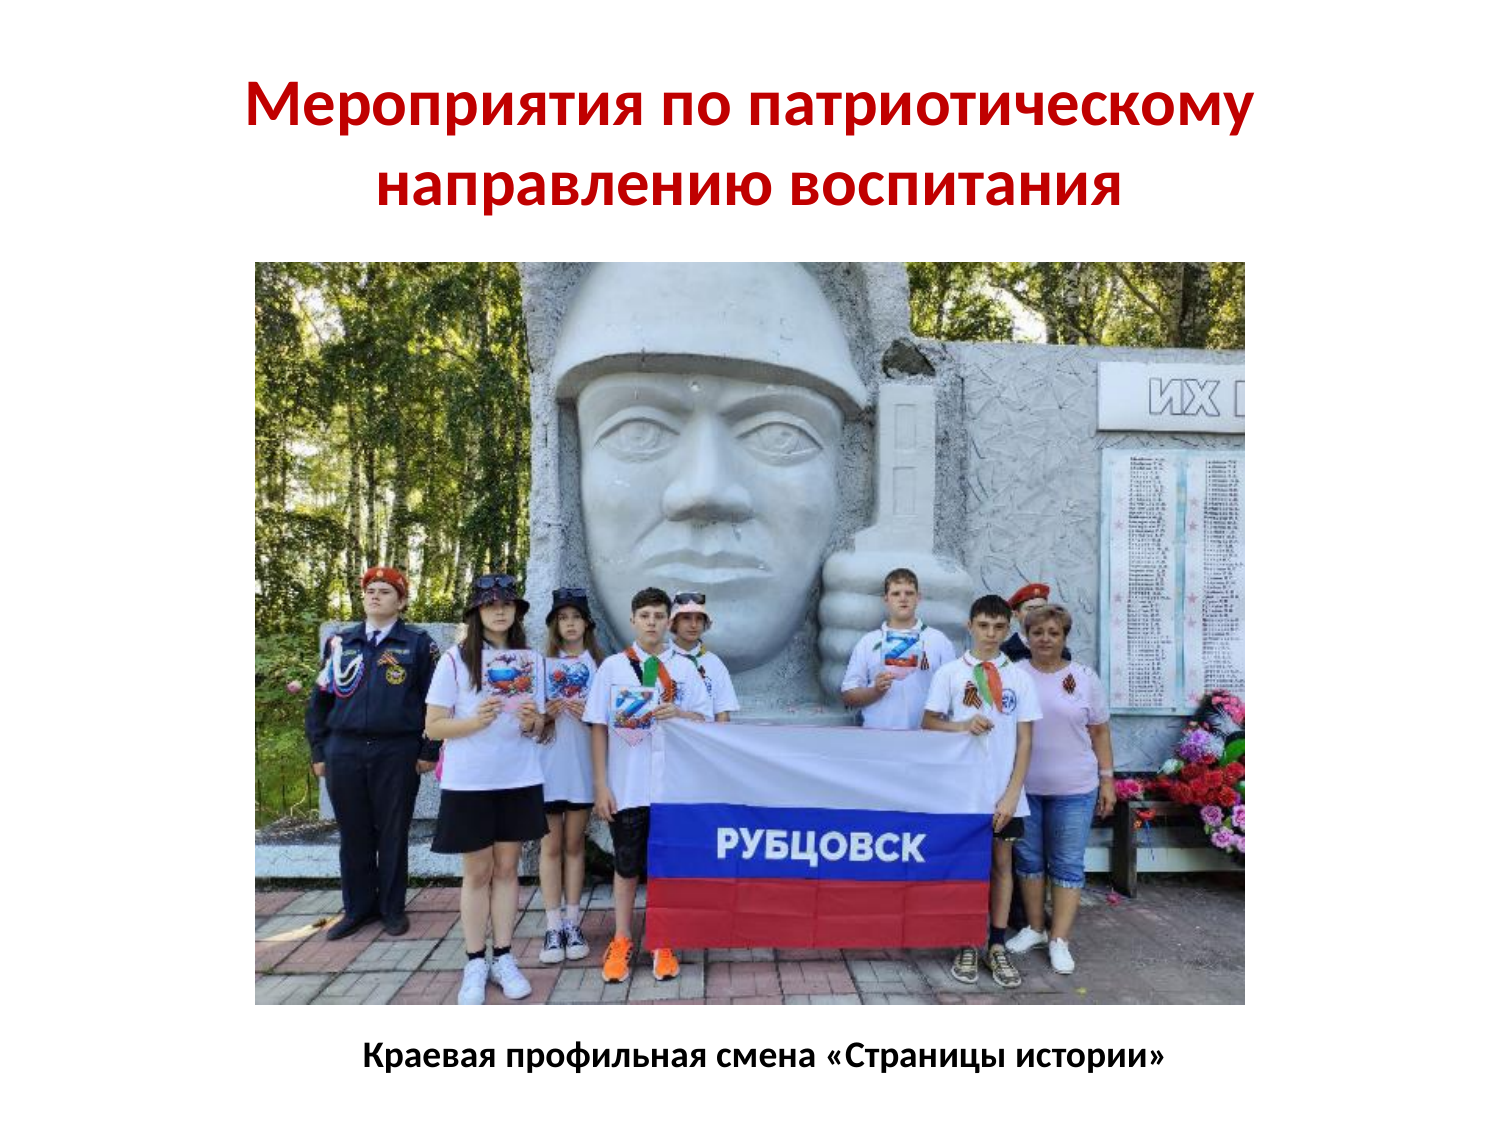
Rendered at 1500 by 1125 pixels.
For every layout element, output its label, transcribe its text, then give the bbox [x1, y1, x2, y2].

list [254, 262, 1246, 1006]
title Мероприятия по патриотическому направлению воспитания [75, 45, 1425, 233]
text_box Краевая профильная смена «Страницы истории» [347, 1023, 1184, 1083]
